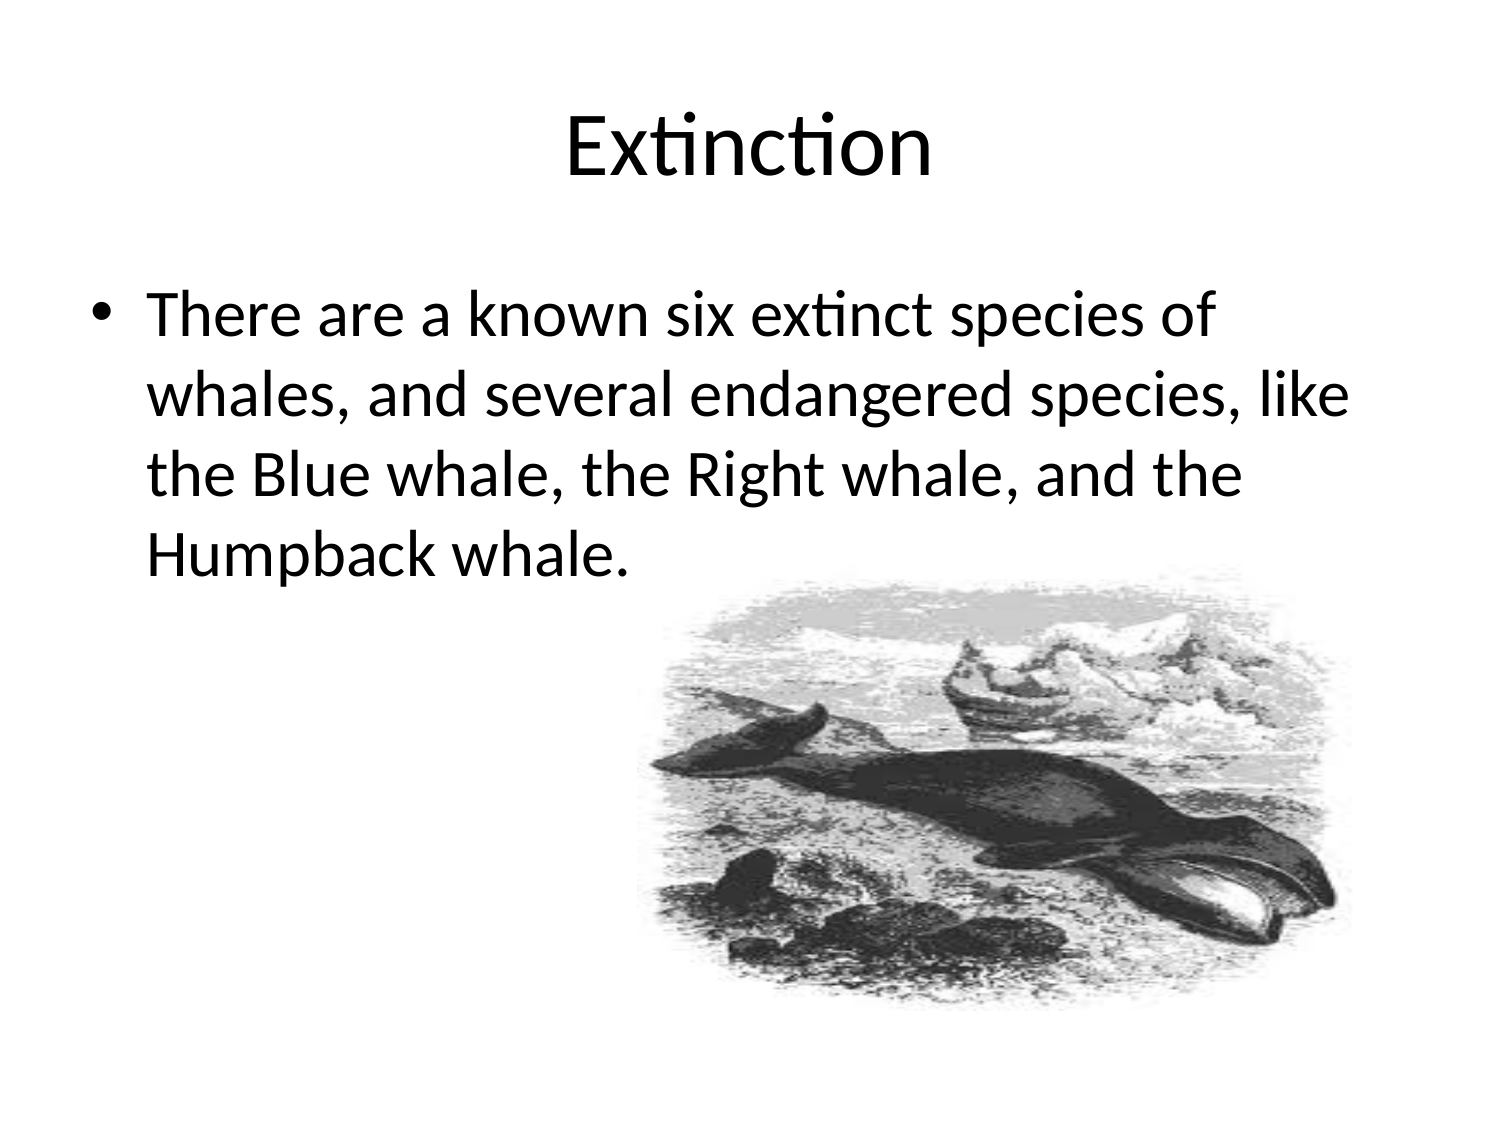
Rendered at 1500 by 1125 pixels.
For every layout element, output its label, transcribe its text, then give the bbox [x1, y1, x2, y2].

picture [637, 549, 1363, 1012]
list There are a known six extinct species of whales, and several endangered species, like the Blue whale, the Right whale, and the Humpback whale. [75, 262, 1425, 1005]
title Extinction [75, 45, 1425, 233]
